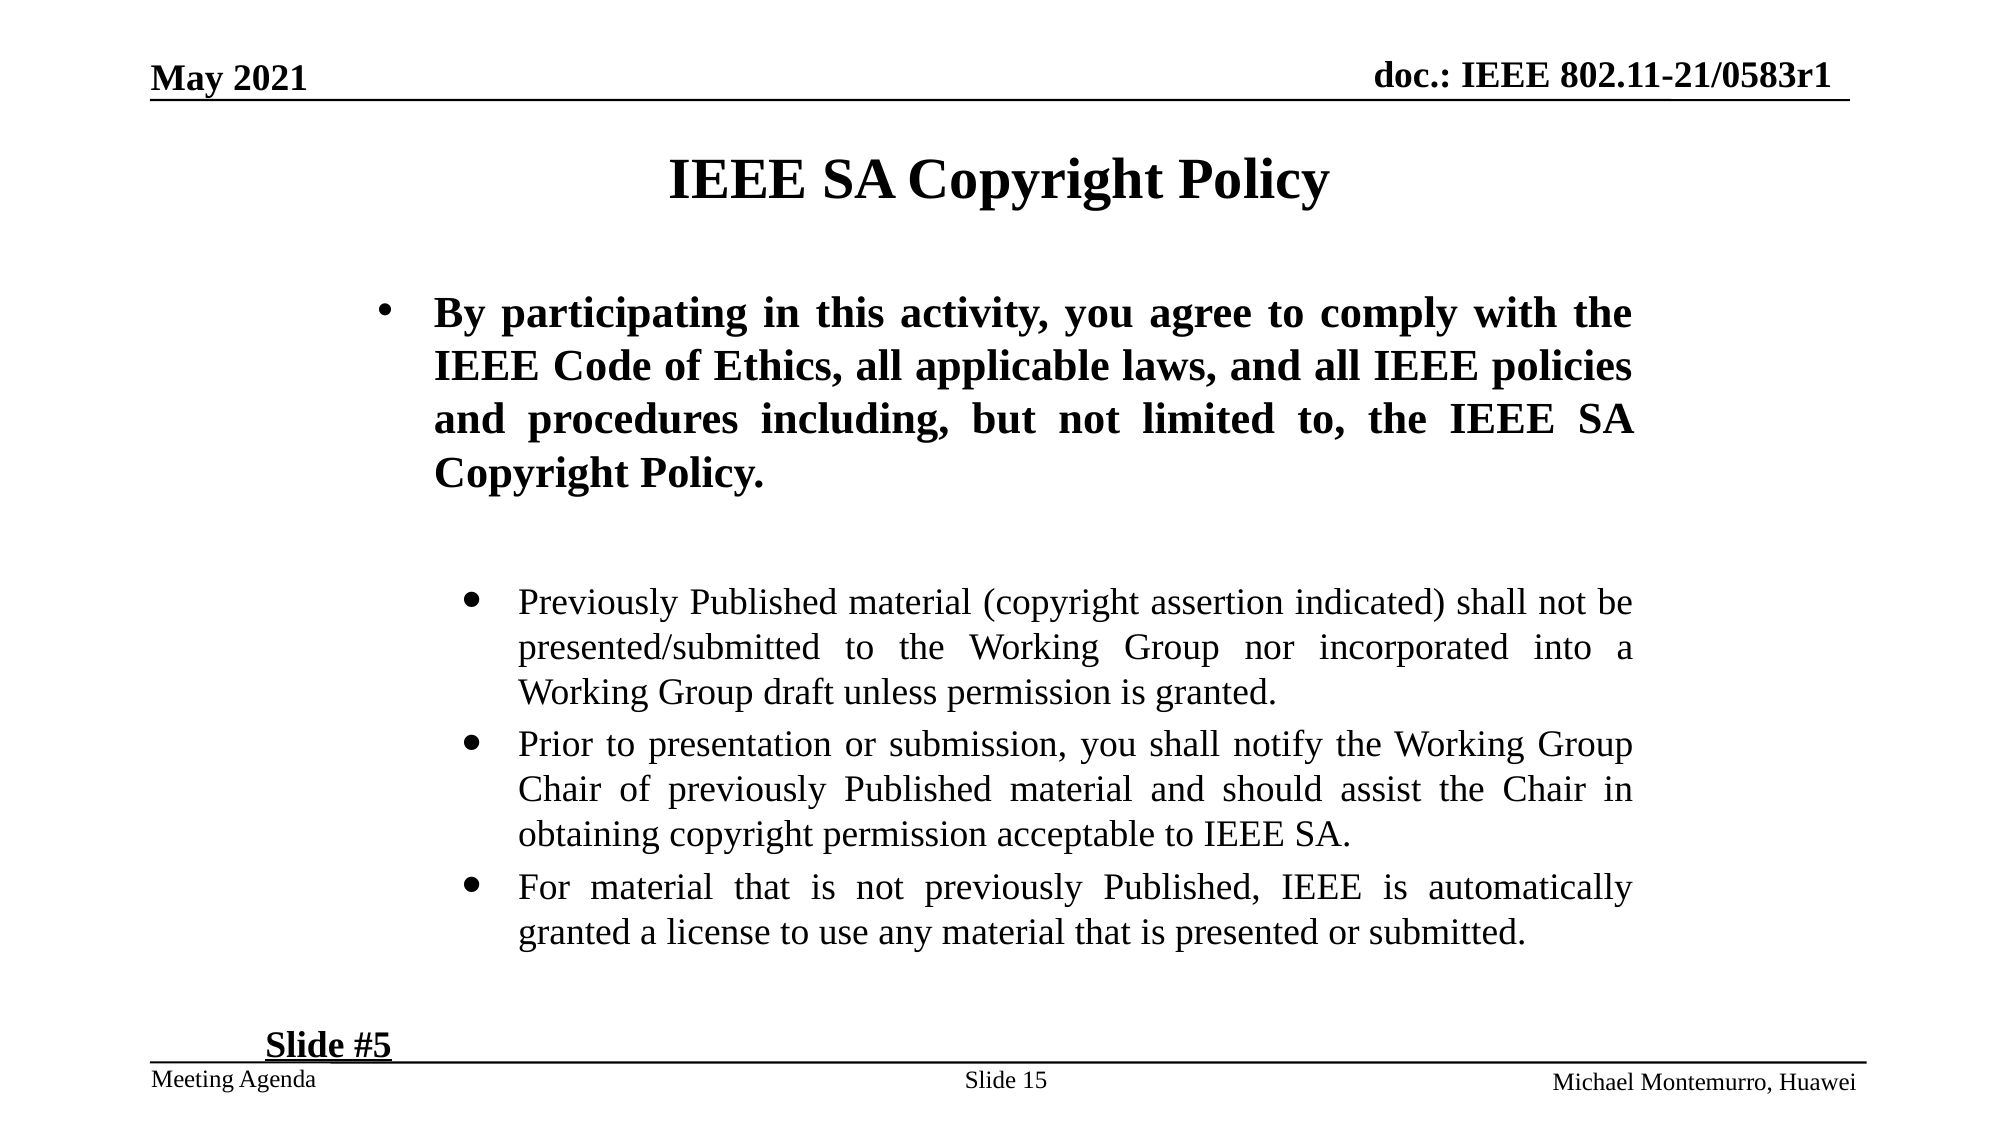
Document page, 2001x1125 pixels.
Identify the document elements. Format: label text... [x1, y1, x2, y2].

list By participating in this activity, you agree to comply with the IEEE Code of Ethics, all applicable laws, and all IEEE policies and procedures including, but not limited to, the IEEE SA Copyright Policy. Previously Published material (copyright assertion indicated) shall not be presented/submitted to the Working Group nor incorporated into a Working Group draft unless permission is granted. Prior to presentation or submission, you shall notify the Working Group Chair of previously Published material and should assist the Chair in obtaining copyright permission acceptable to IEEE SA. For material that is not previously Published, IEEE is automatically granted a license to use any material that is presented or submitted. [362, 275, 1650, 1038]
slide_number Slide 15 [964, 1063, 1049, 1095]
text_box Slide #5 [250, 1012, 407, 1073]
footer Michael Montemurro, Huawei [1442, 1065, 1858, 1097]
text_box IEEE SA Copyright Policy [362, 87, 1638, 263]
